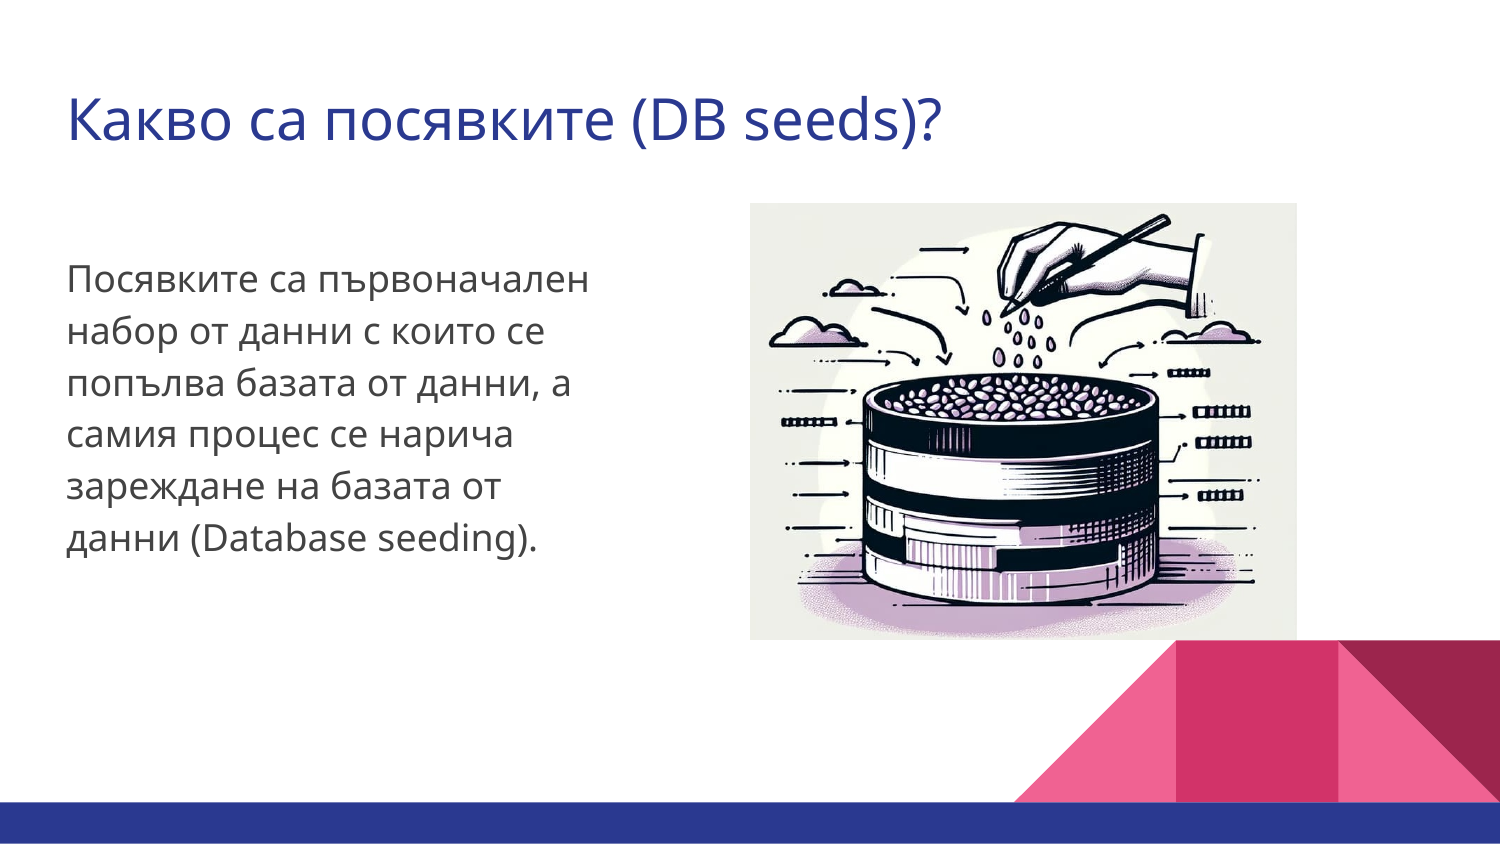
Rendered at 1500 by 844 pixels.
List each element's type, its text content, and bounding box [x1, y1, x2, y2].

list Посявките са първоначален набор от данни с които се попълва базата от данни, а самия процес се нарича зареждане на базата от данни (Database seeding). [51, 233, 638, 776]
picture [749, 203, 1298, 640]
title Какво са посявките (DB seeds)? [51, 67, 1449, 167]
